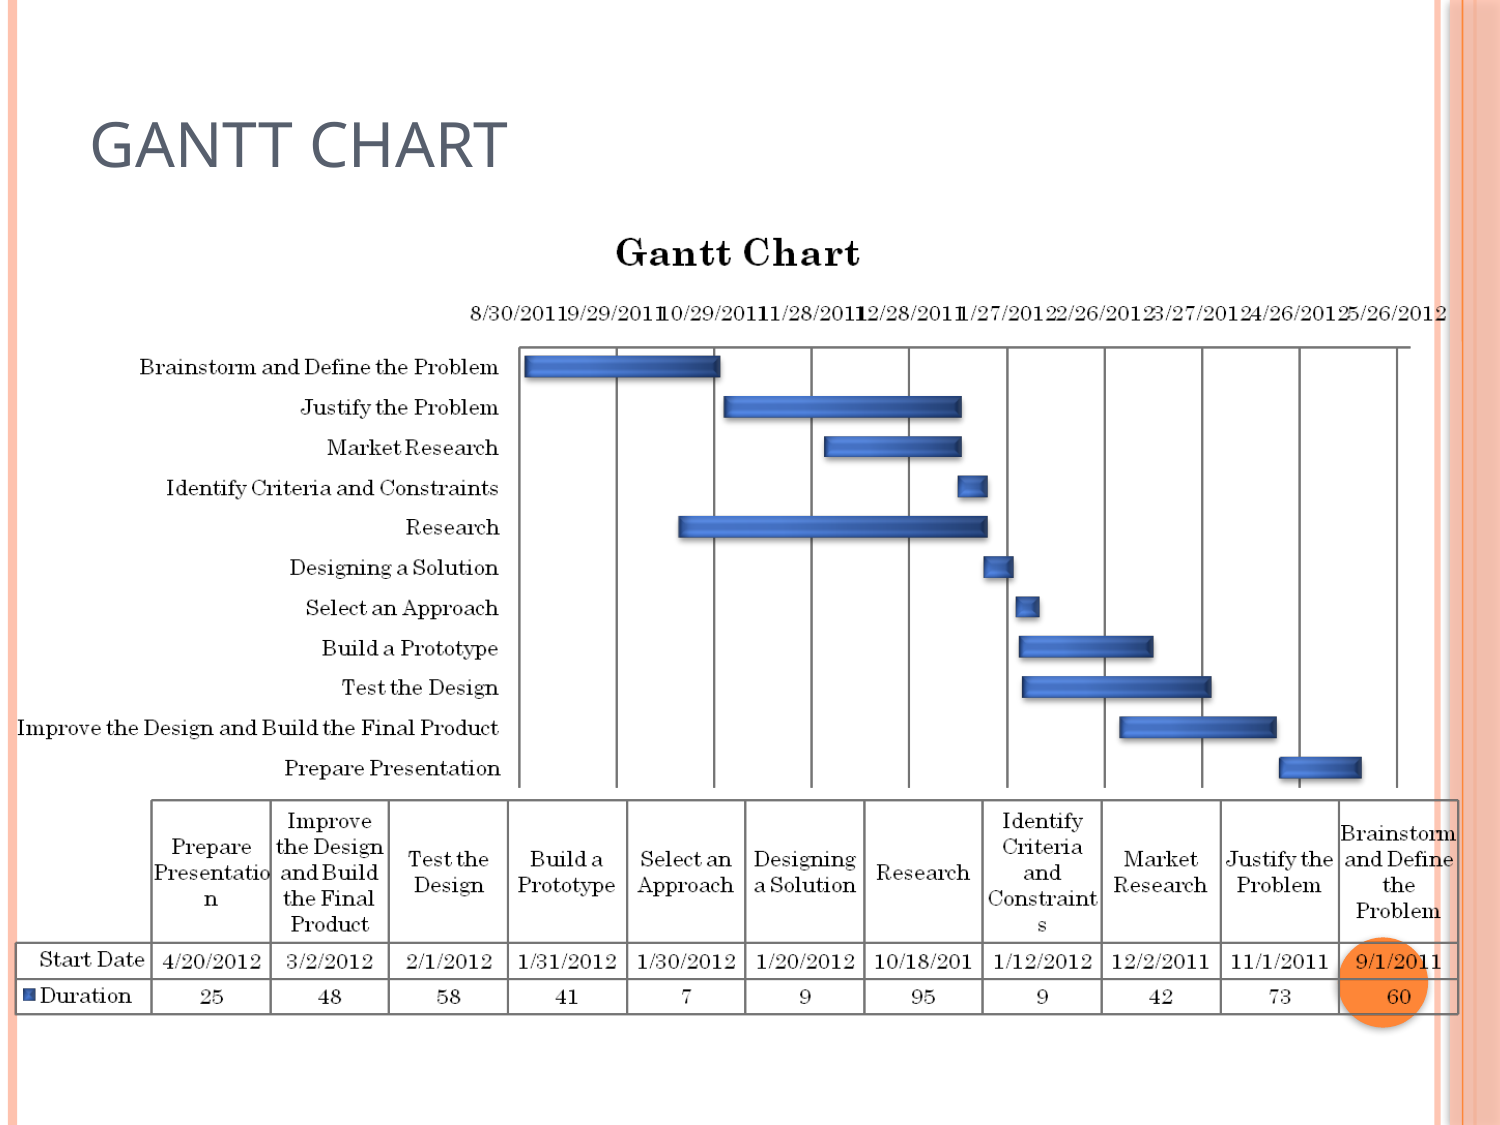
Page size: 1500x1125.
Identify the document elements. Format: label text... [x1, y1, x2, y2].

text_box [0, 211, 1482, 1038]
title Gantt Chart [75, 0, 1300, 188]
